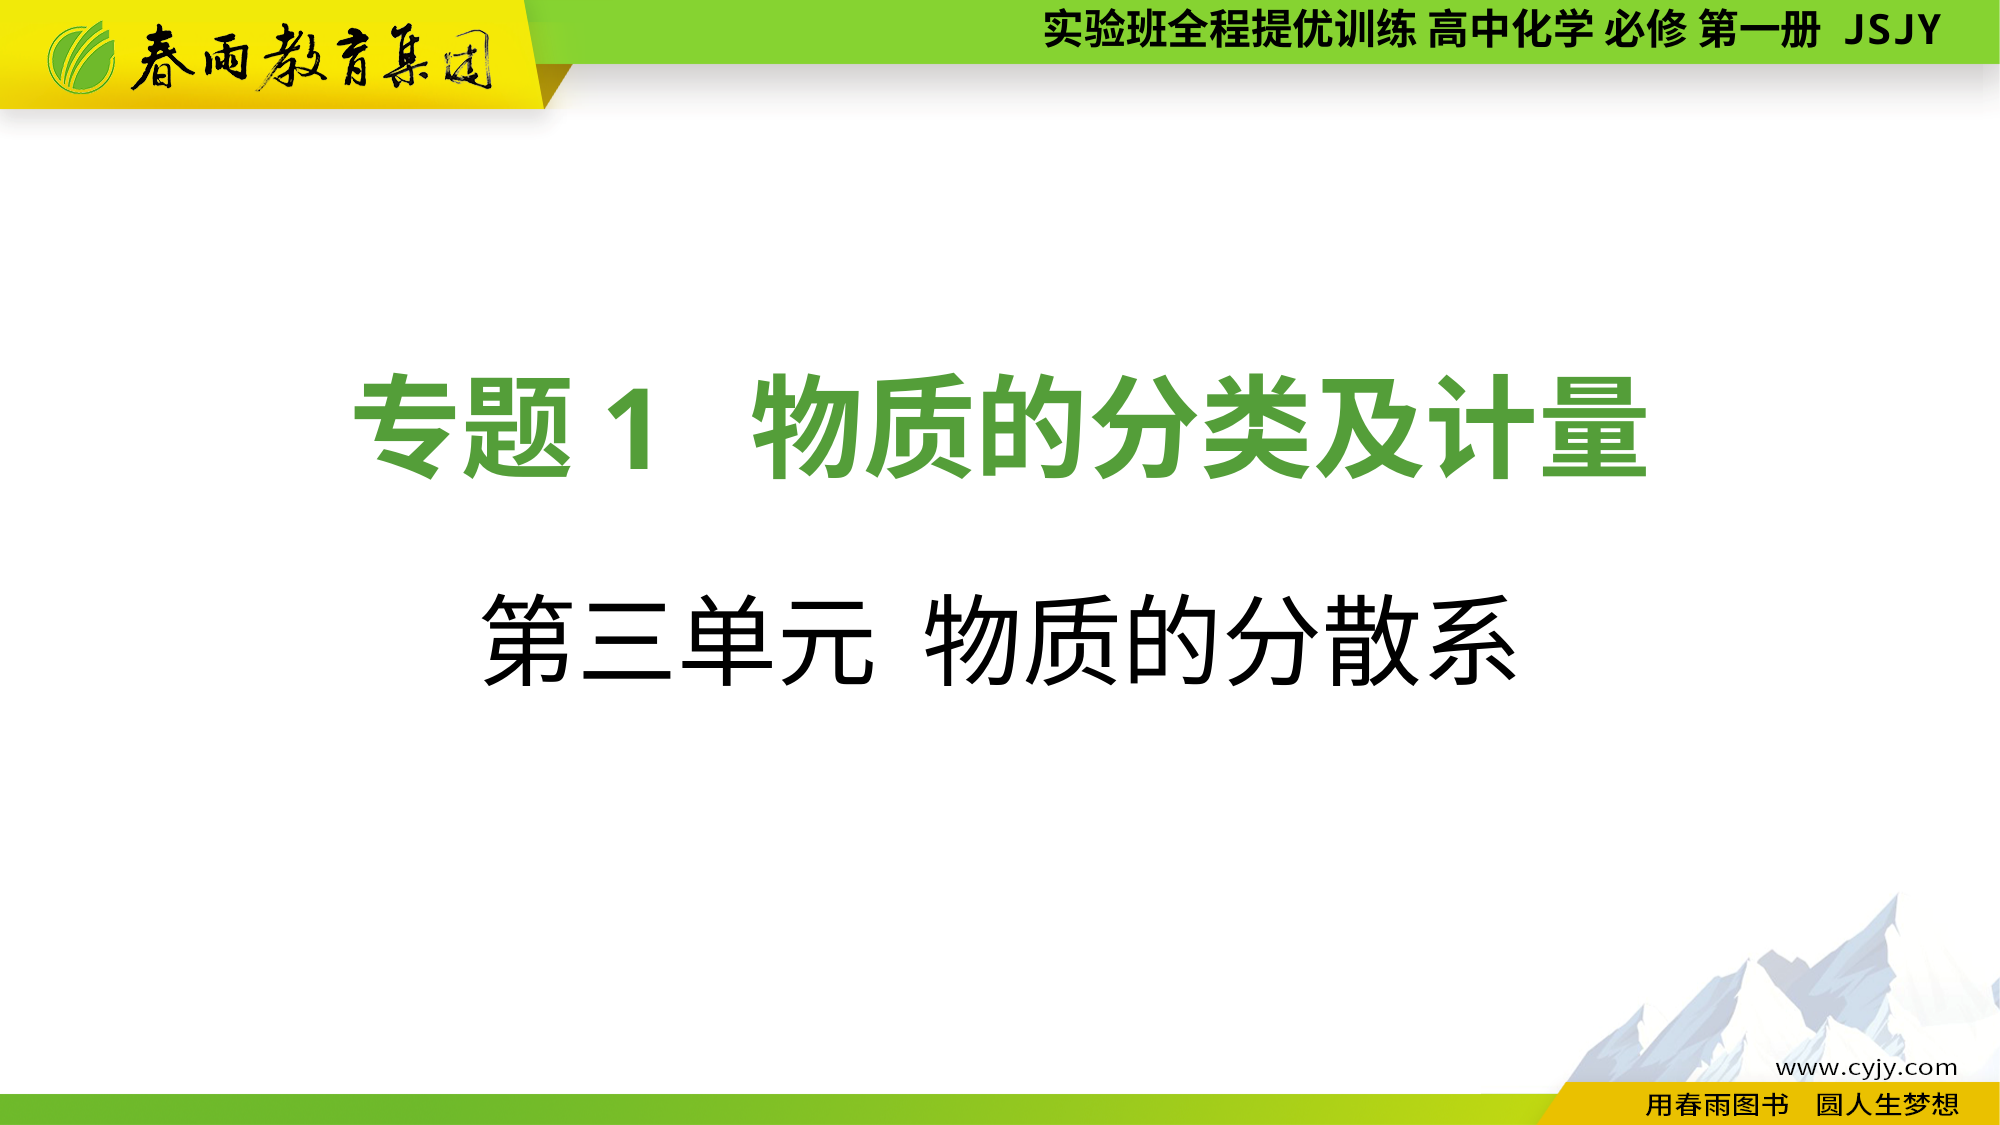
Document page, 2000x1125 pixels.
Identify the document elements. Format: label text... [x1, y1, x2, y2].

picture [0, 0, 2000, 1125]
text_box 第三单元 物质的分散系 [54, 511, 1946, 706]
text_box 专题1 物质的分类及计量 [54, 282, 1946, 500]
